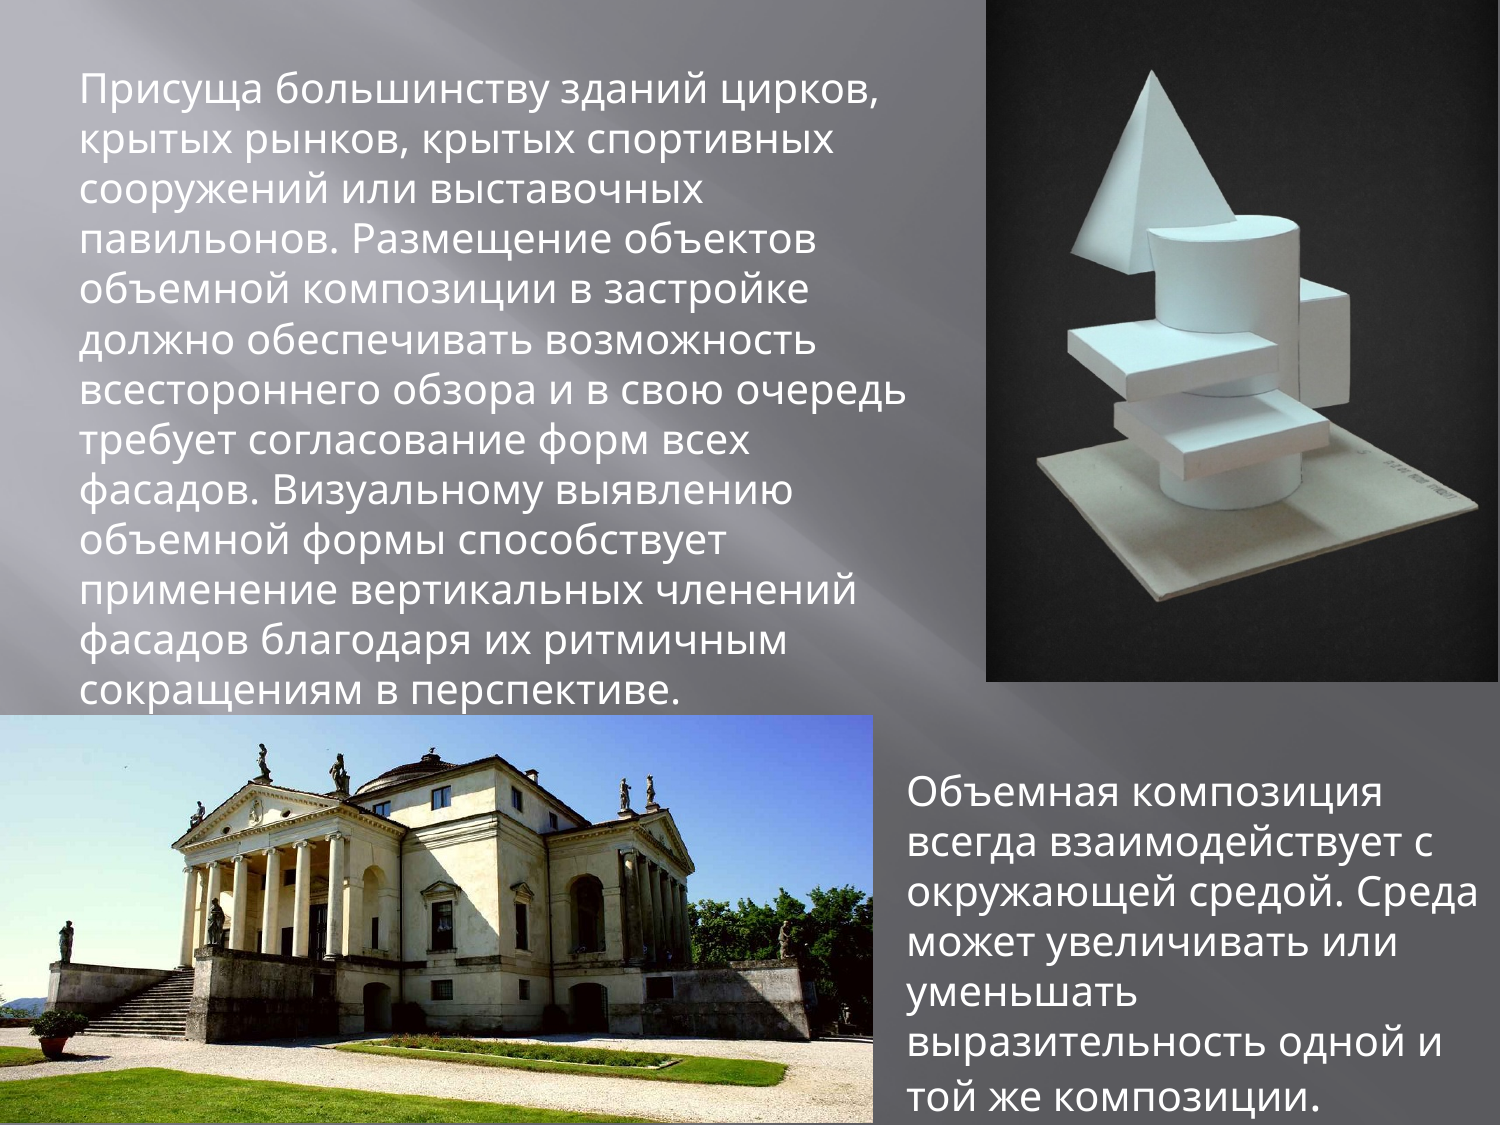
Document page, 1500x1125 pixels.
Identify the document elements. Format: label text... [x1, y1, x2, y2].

text_box Объемная композиция всегда взаимодействует с окружающей средой. Среда может увеличивать или уменьшать выразительность одной и той же композиции. [914, 757, 1500, 1125]
list Присуща большинству зданий цирков, крытых рынков, крытых спортивных сооружений или выставочных павильонов. Размещение объектов объемной композиции в застройке должно обеспечивать возможность всестороннего обзора и в свою очередь требует согласование форм всех фасадов. Визуальному выявлению объемной формы способствует применение вертикальных членений фасадов благодаря их ритмичным сокращениям в перспективе. [41, 54, 933, 757]
picture [985, 0, 1498, 683]
picture [0, 715, 873, 1123]
